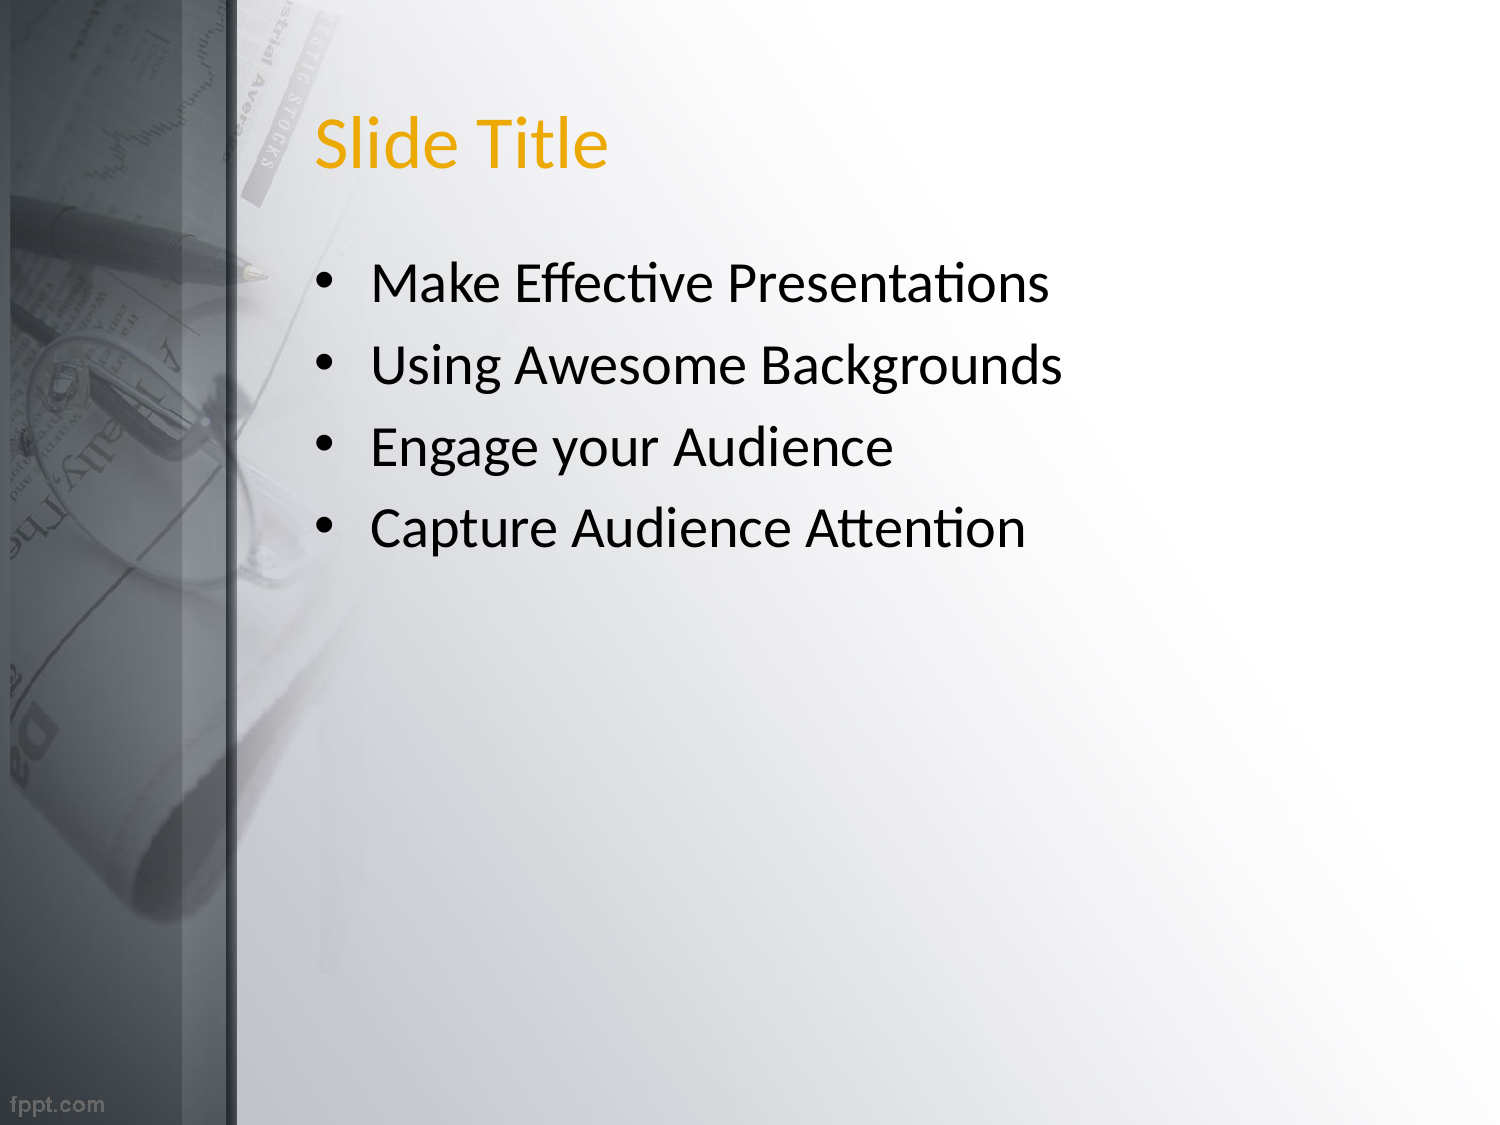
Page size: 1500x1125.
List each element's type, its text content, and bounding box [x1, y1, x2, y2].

picture [0, 0, 1500, 1125]
title Slide Title [299, 45, 1450, 233]
list Make Effective Presentations Using Awesome Backgrounds Engage your Audience Capture Audience Attention [299, 236, 1450, 939]
